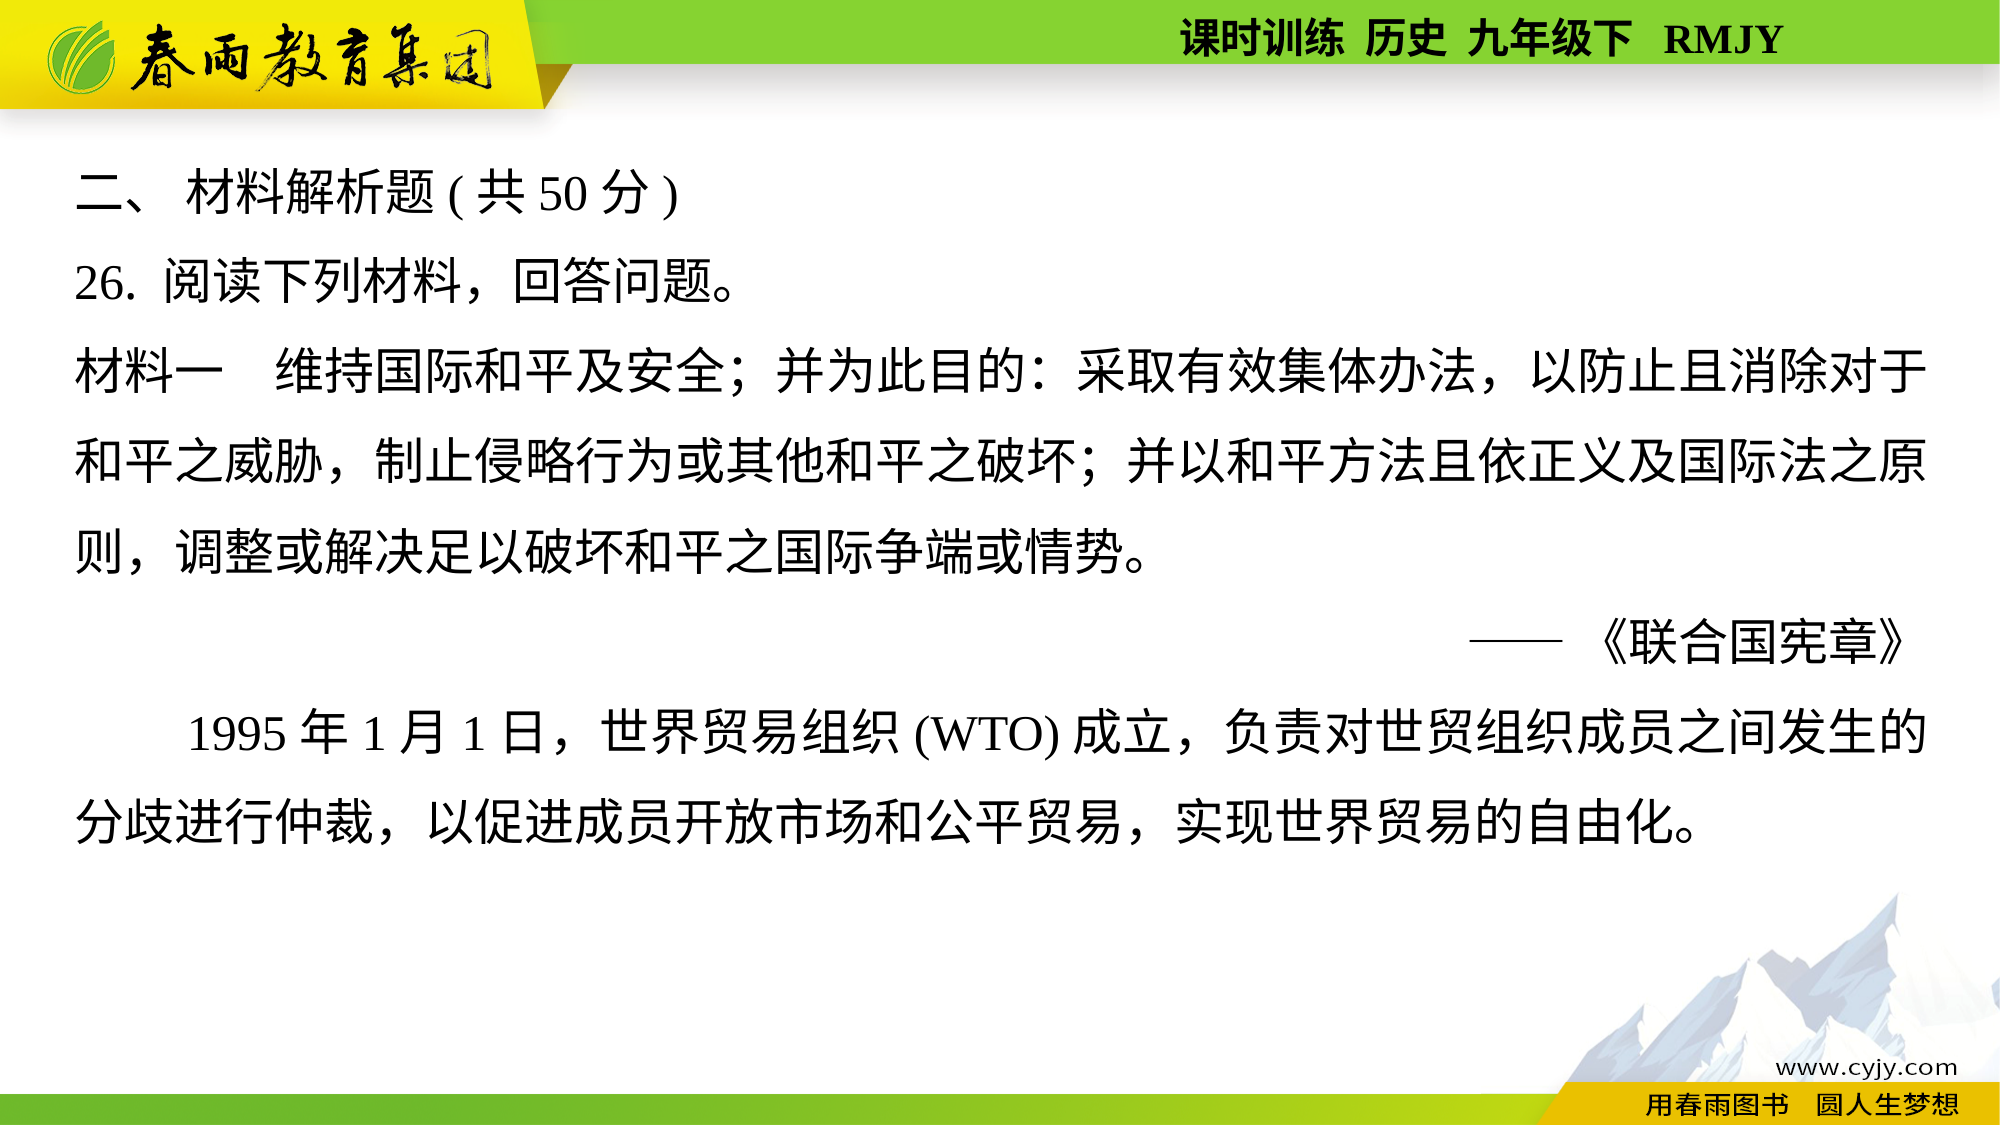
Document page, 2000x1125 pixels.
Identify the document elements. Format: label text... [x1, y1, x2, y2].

picture [0, 0, 2000, 1125]
list 二、 材料解析题(共50分) 26. 阅读下列材料，回答问题。 材料一 维持国际和平及安全；并为此目的：采取有效集体办法，以防止且消除对于和平之威胁，制止侵略行为或其他和平之破坏；并以和平方法且依正义及国际法之原则，调整或解决足以破坏和平之国际争端或情势。 ——《联合国宪章》 1995年1月1日，世界贸易组织(WTO)成立，负责对世贸组织成员之间发生的分歧进行仲裁，以促进成员开放市场和公平贸易，实现世界贸易的自由化。 [59, 122, 1944, 854]
